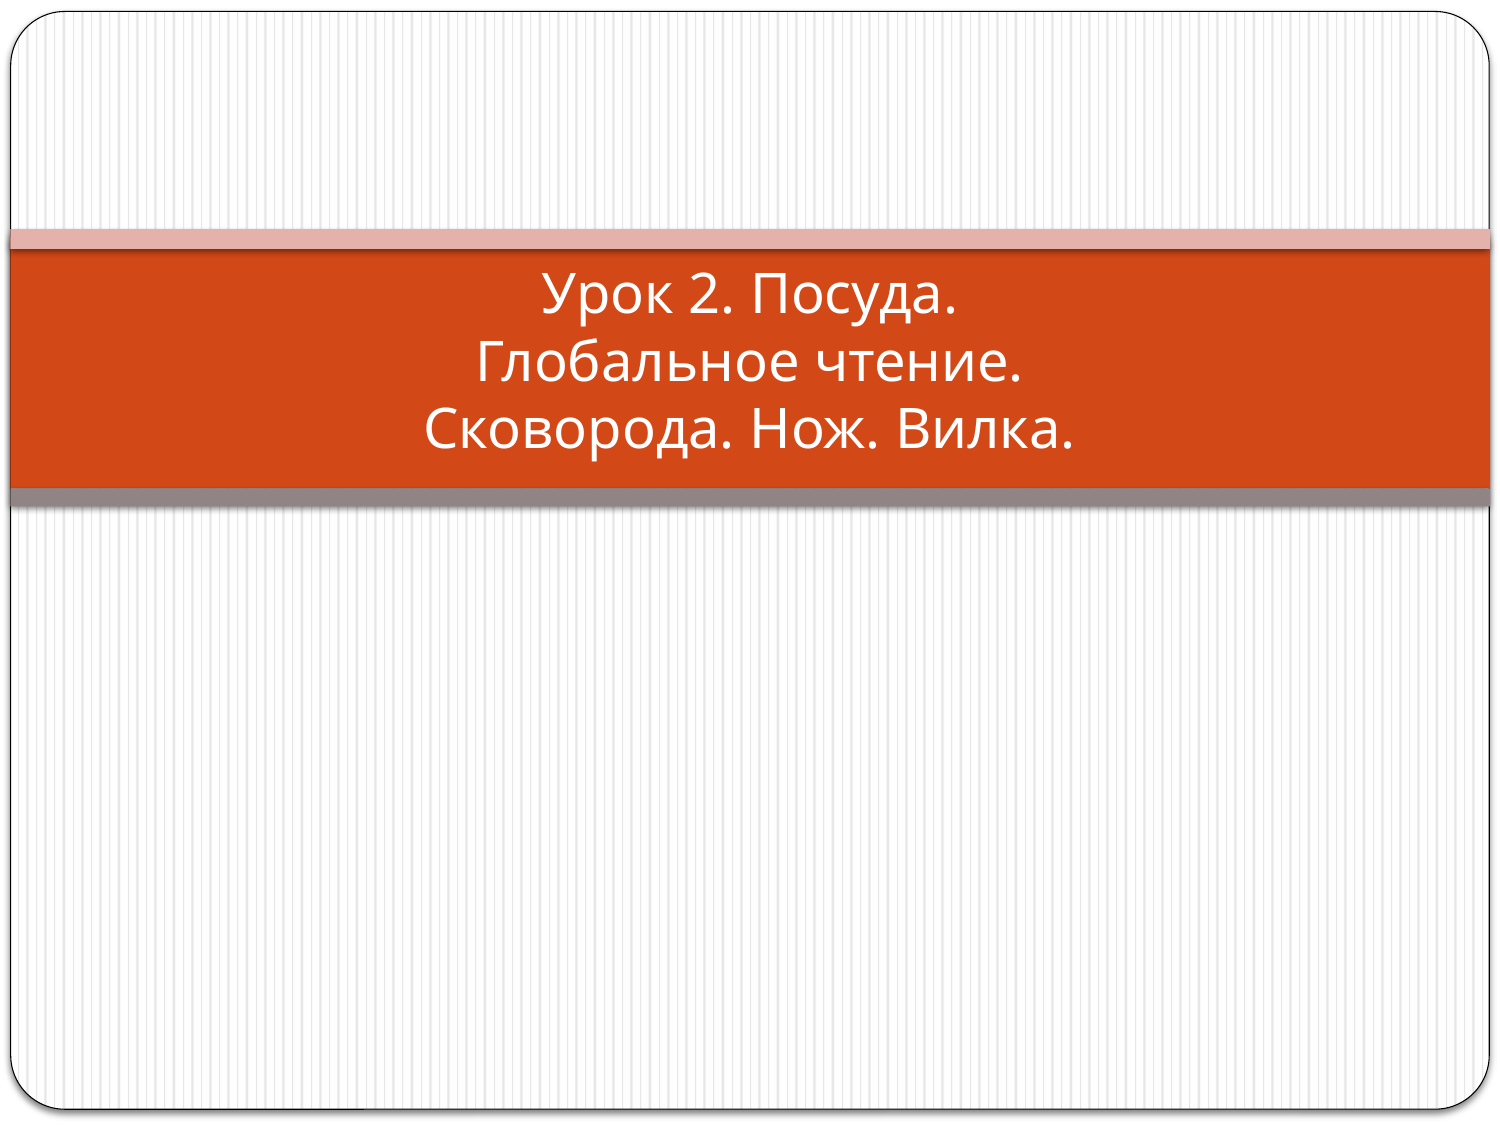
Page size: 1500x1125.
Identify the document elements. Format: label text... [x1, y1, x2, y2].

title Урок 2. Посуда. Глобальное чтение. Сковорода. Нож. Вилка. [112, 249, 1388, 475]
